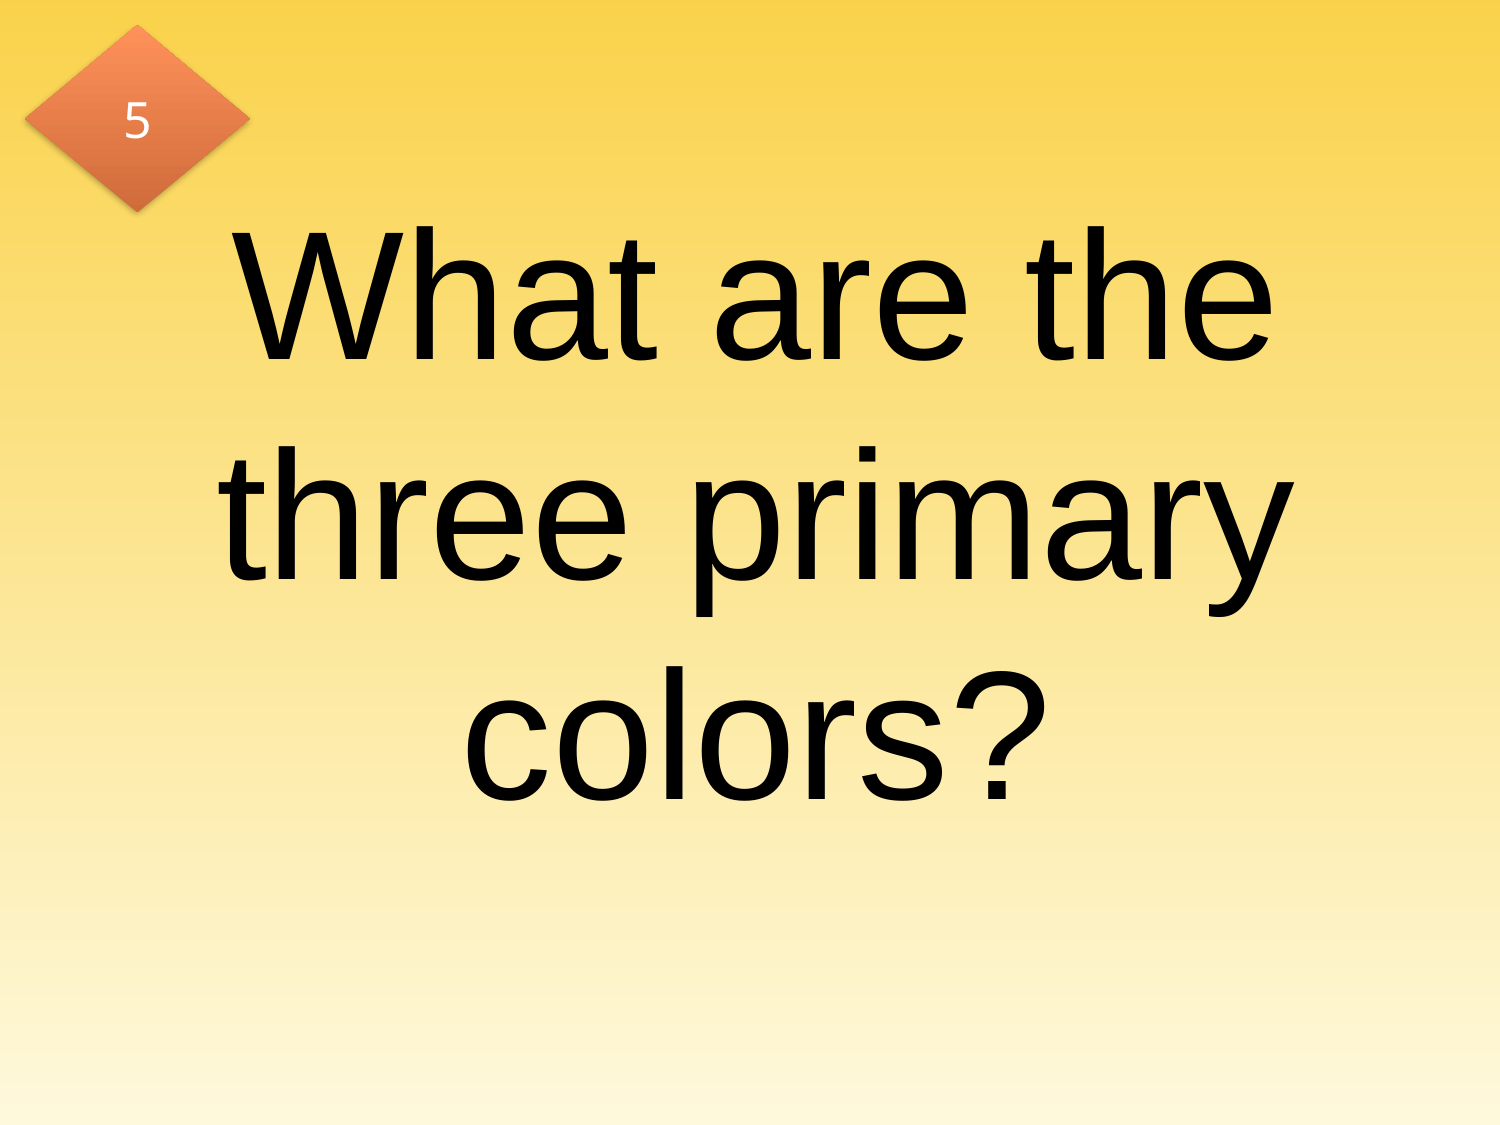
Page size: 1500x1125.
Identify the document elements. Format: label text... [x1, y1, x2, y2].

text_box 5 [24, 24, 250, 213]
title What are the three primary colors? [112, 137, 1401, 876]
